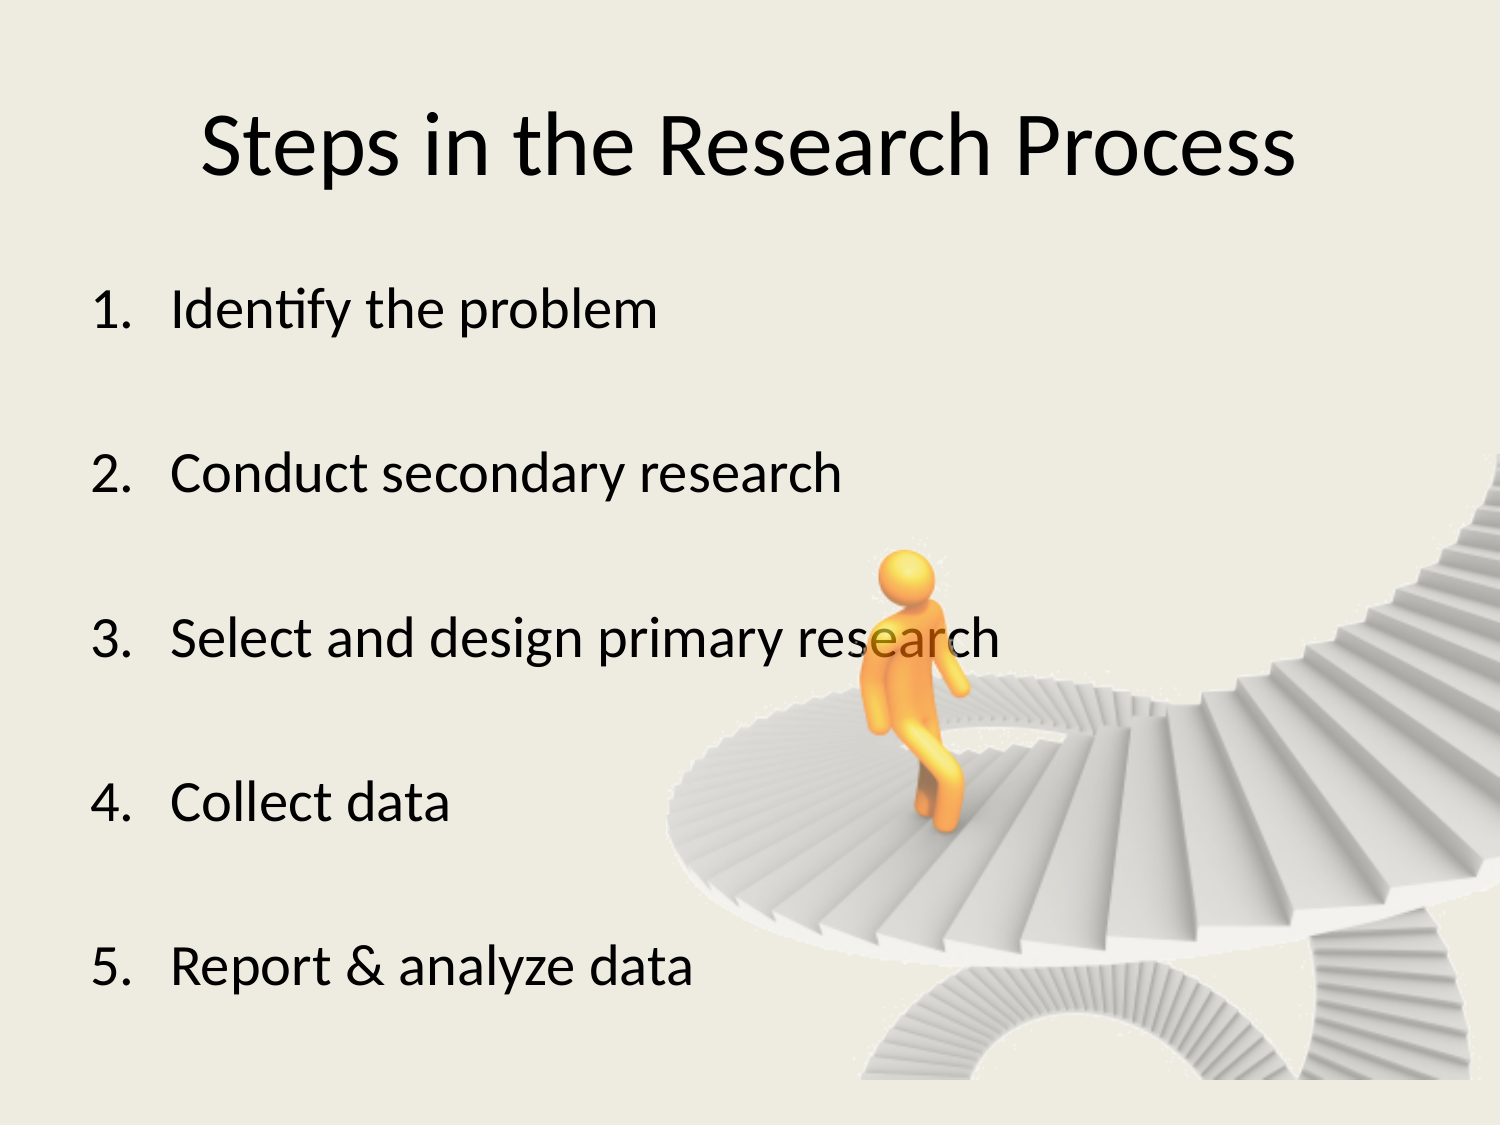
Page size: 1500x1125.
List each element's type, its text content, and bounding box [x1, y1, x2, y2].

picture [666, 454, 1500, 1081]
list Identify the problem Conduct secondary research Select and design primary research Collect data Report & analyze data [75, 262, 1425, 1005]
title Steps in the Research Process [75, 45, 1425, 233]
